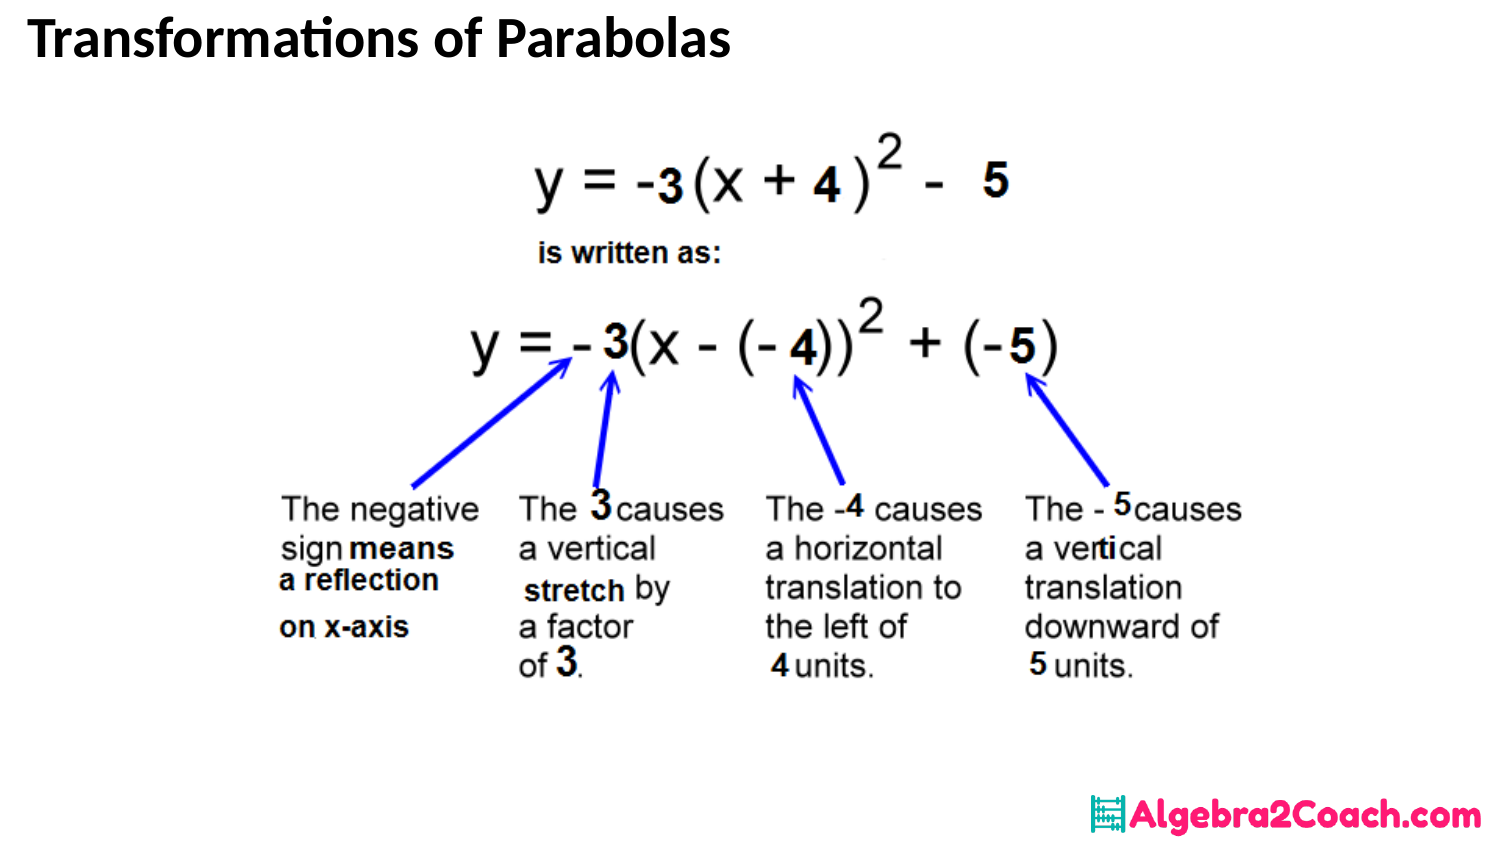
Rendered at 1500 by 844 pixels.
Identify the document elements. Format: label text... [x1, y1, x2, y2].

picture [1087, 791, 1484, 839]
picture [220, 121, 1280, 723]
text_box Transformations of Parabolas [12, 0, 875, 72]
